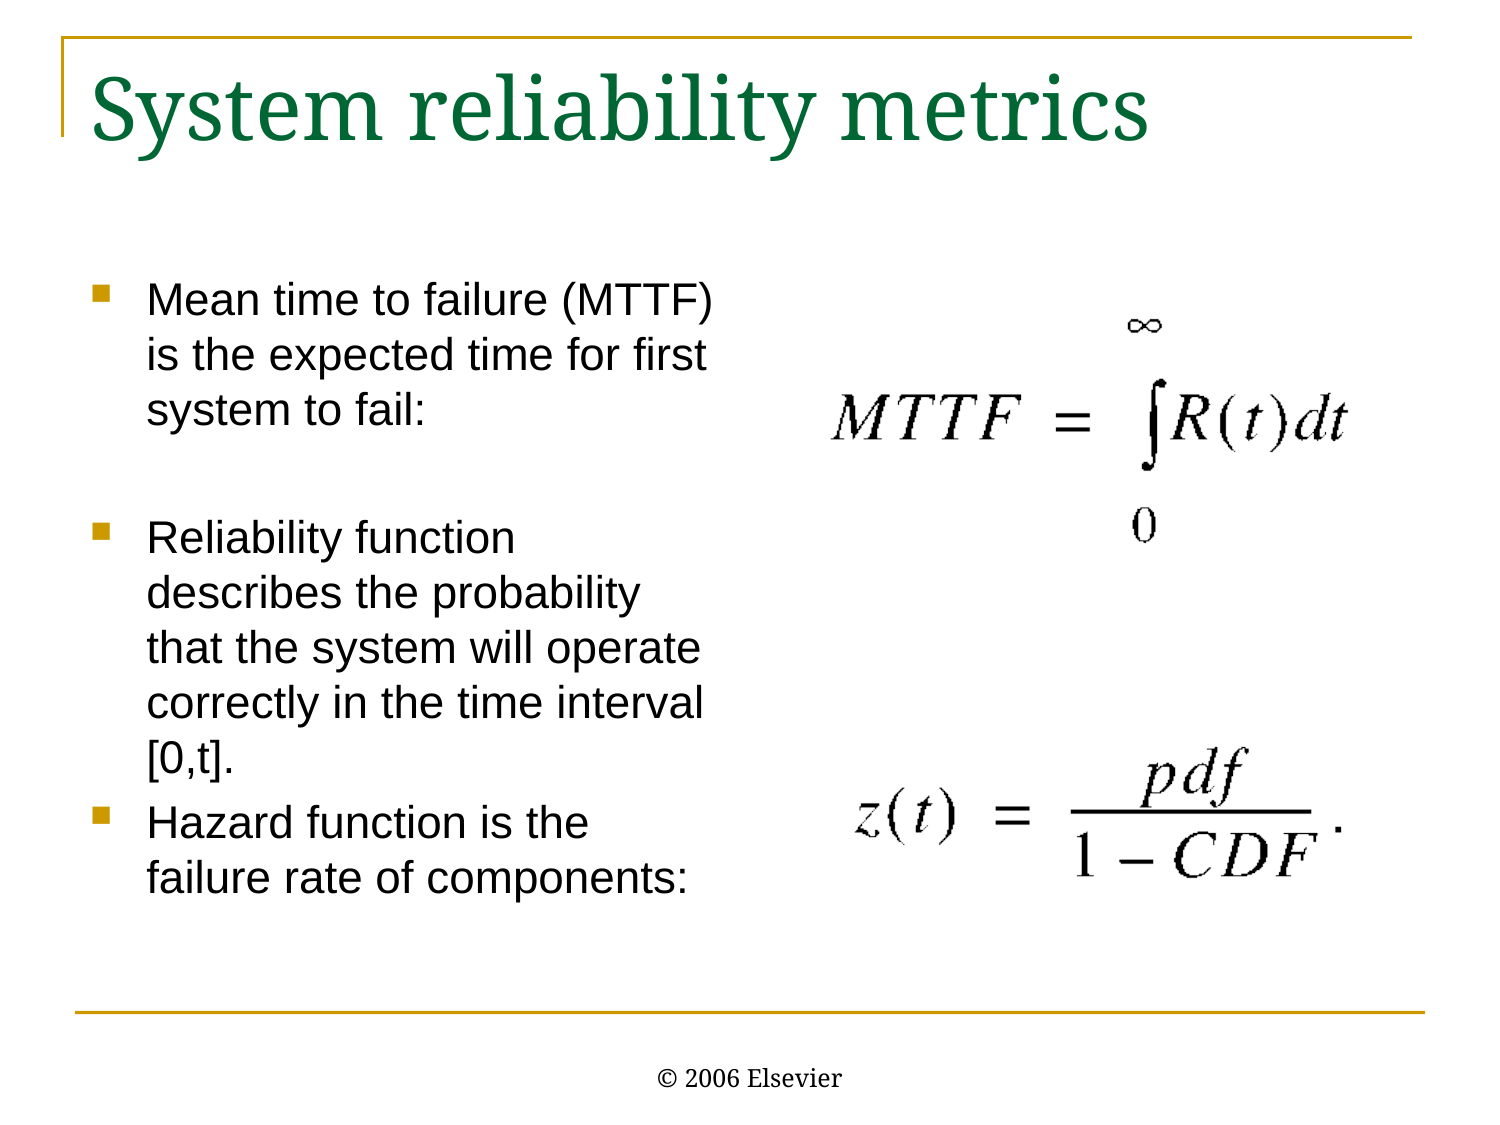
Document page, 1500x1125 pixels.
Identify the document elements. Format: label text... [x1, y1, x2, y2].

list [776, 316, 1412, 568]
footer © 2006 Elsevier [512, 1025, 988, 1100]
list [800, 721, 1387, 931]
list Mean time to failure (MTTF) is the expected time for first system to fail: Reliability function describes the probability that the system will operate correctly in the time interval [0,t]. Hazard function is the failure rate of components: [75, 262, 738, 1006]
title System reliability metrics [75, 45, 1425, 233]
